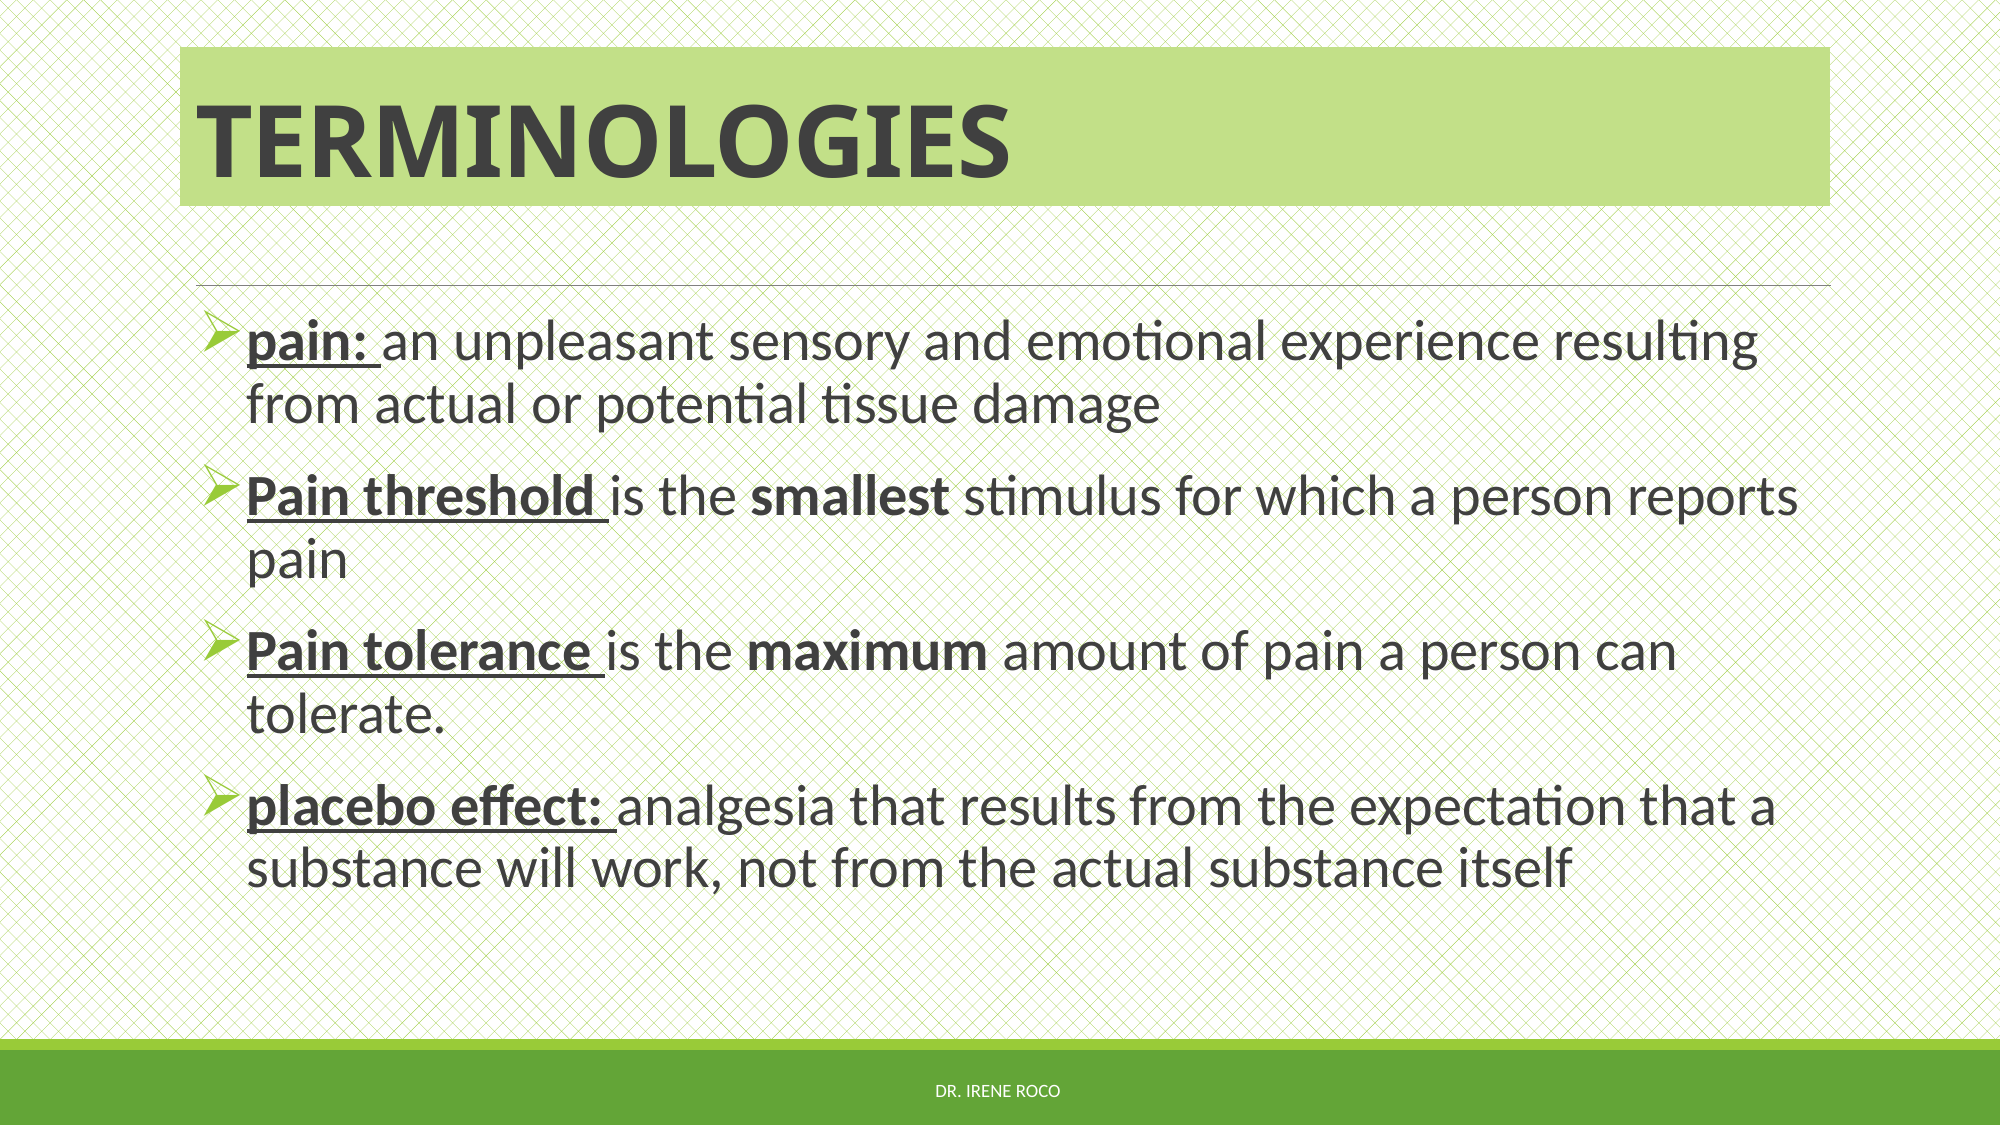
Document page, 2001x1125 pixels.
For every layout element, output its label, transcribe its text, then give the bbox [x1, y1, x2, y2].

list pain: an unpleasant sensory and emotional experience resulting from actual or potential tissue damage Pain threshold is the smallest stimulus for which a person reports pain Pain tolerance is the maximum amount of pain a person can tolerate. placebo effect: analgesia that results from the expectation that a substance will work, not from the actual substance itself [180, 302, 1830, 963]
footer Dr. Irene Roco [604, 1059, 1396, 1120]
title TERMINOLOGIES [180, 47, 1830, 206]
